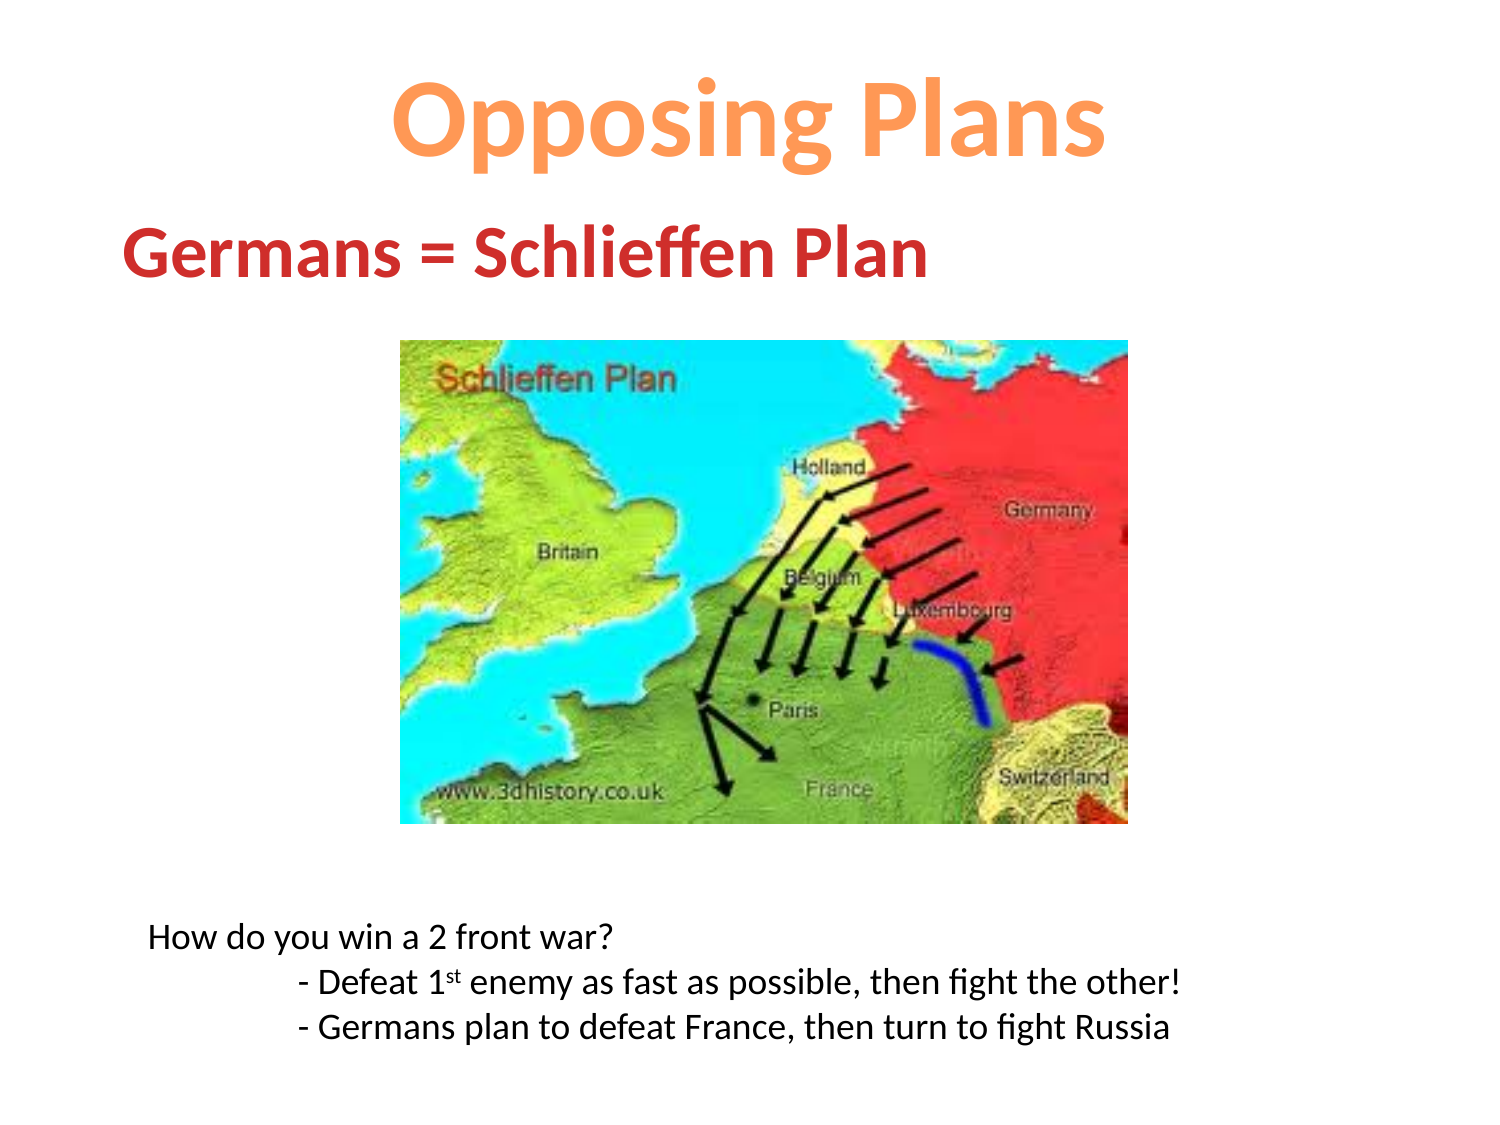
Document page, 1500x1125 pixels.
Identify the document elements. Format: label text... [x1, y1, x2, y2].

text_box Germans = Schlieffen Plan [107, 195, 946, 301]
text_box How do you win a 2 front war? - Defeat 1st enemy as fast as possible, then fight the other! - Germans plan to defeat France, then turn to fight Russia [133, 904, 1198, 1055]
picture [400, 340, 1128, 825]
text_box Opposing Plans [376, 36, 1124, 187]
